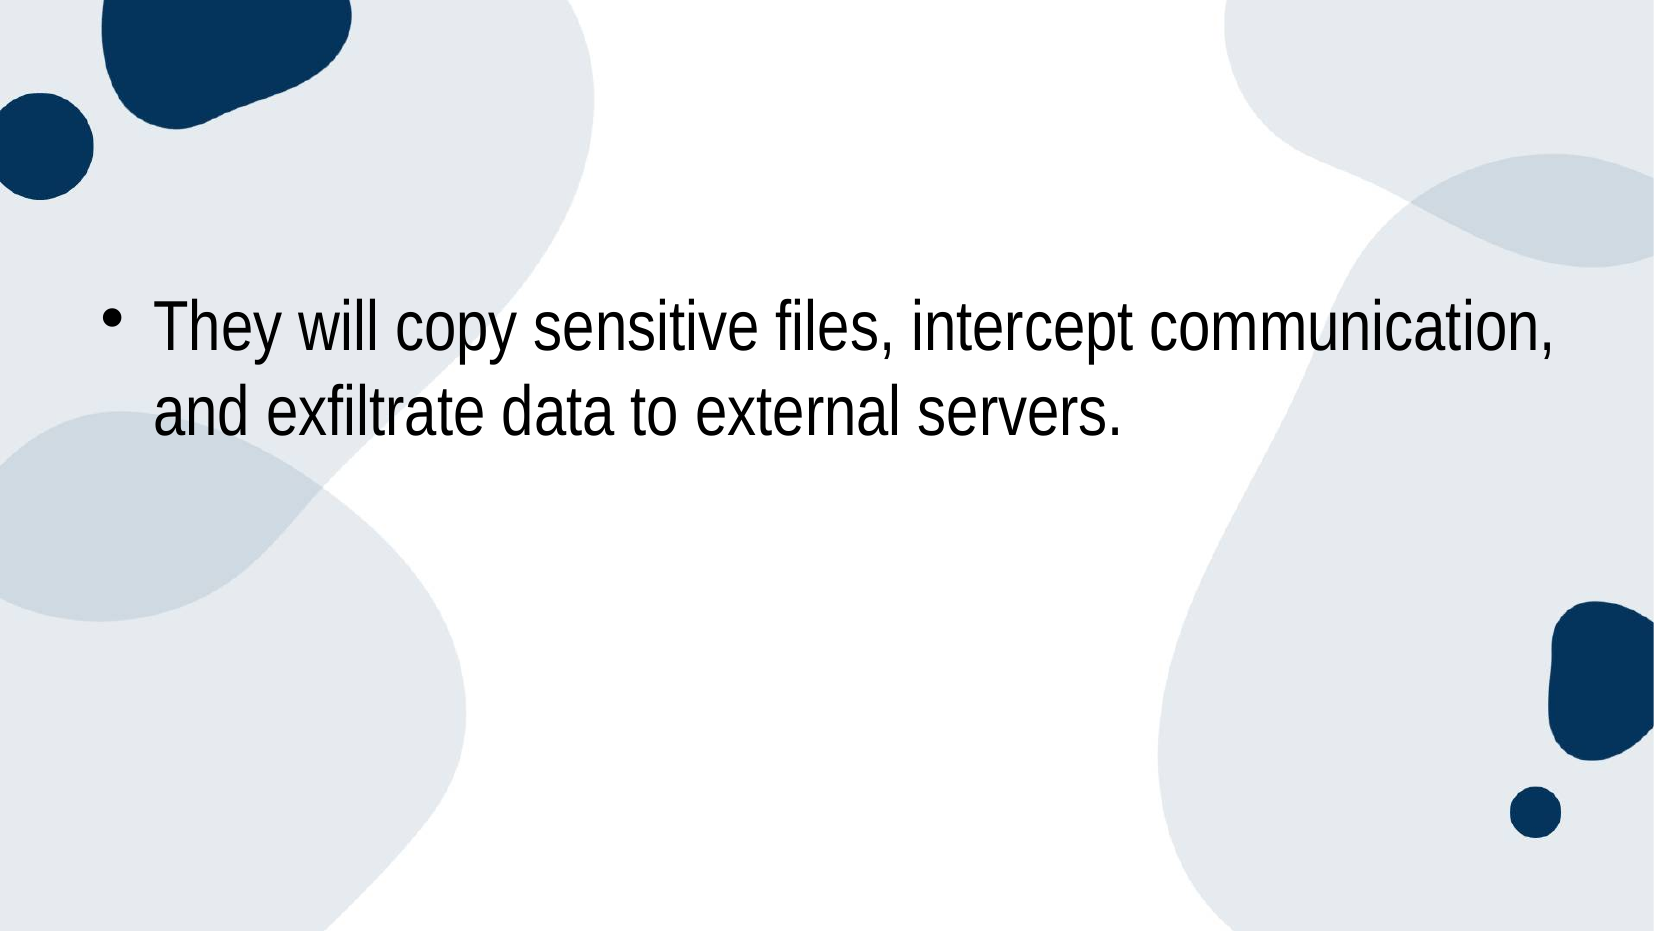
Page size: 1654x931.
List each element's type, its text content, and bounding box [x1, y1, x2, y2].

picture [0, 0, 1654, 931]
list They will copy sensitive files, intercept communication, and exfiltrate data to external servers. [82, 279, 1571, 651]
